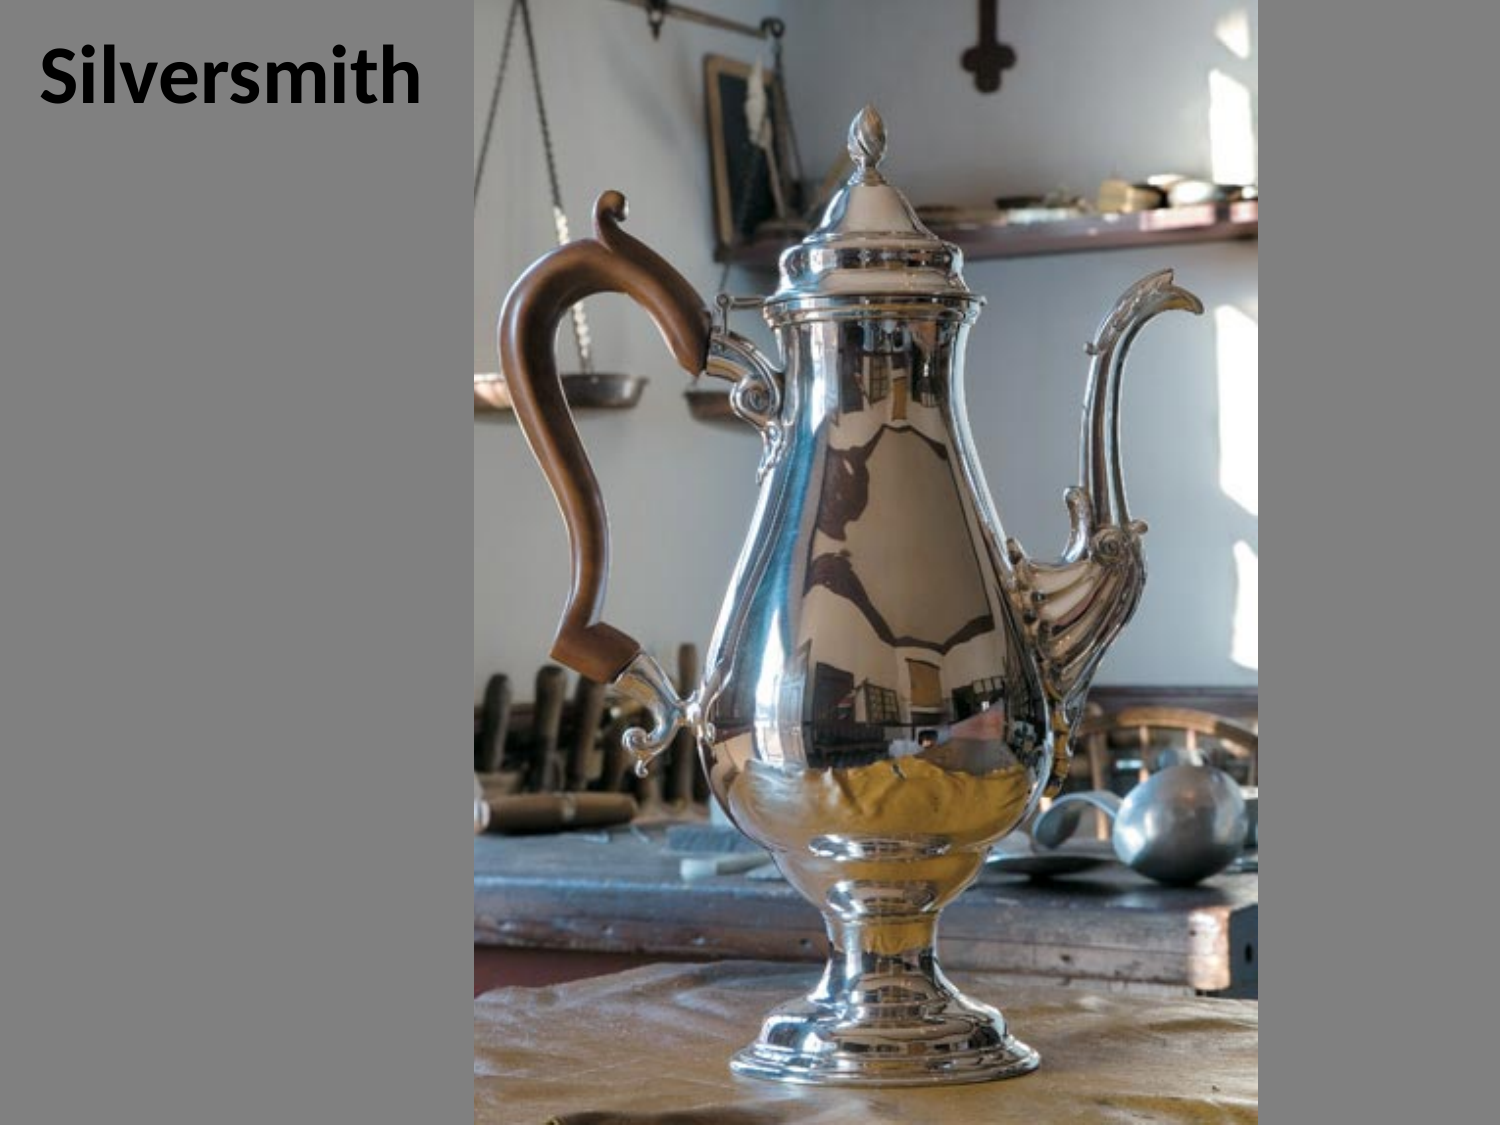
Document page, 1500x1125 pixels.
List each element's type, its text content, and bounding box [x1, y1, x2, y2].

text_box Silversmith [24, 12, 469, 128]
picture [474, 0, 1258, 1125]
